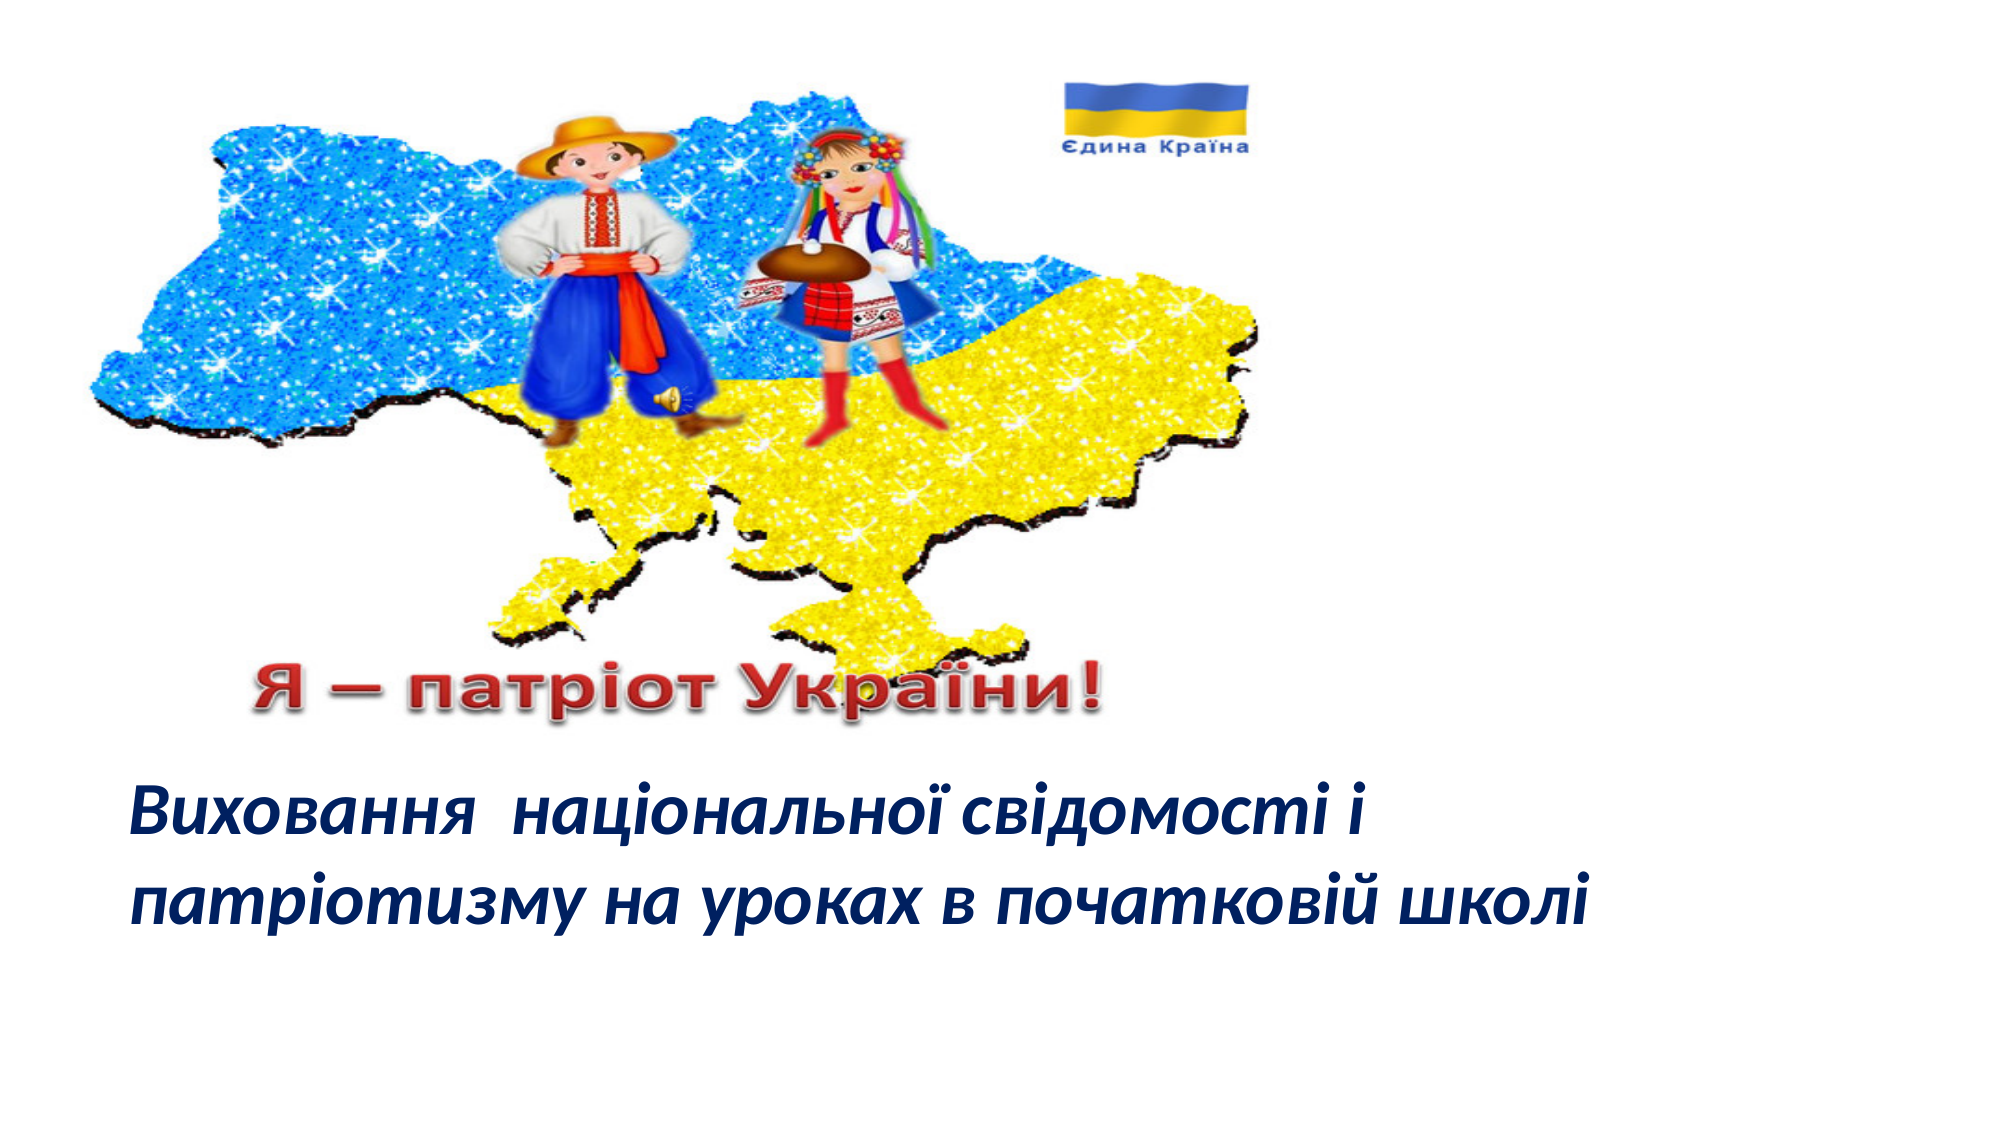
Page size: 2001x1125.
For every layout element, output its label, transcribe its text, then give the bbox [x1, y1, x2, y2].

picture [24, 50, 1325, 753]
text_box Виховання національної свідомості і патріотизму на уроках в початковій школі [113, 752, 1650, 948]
